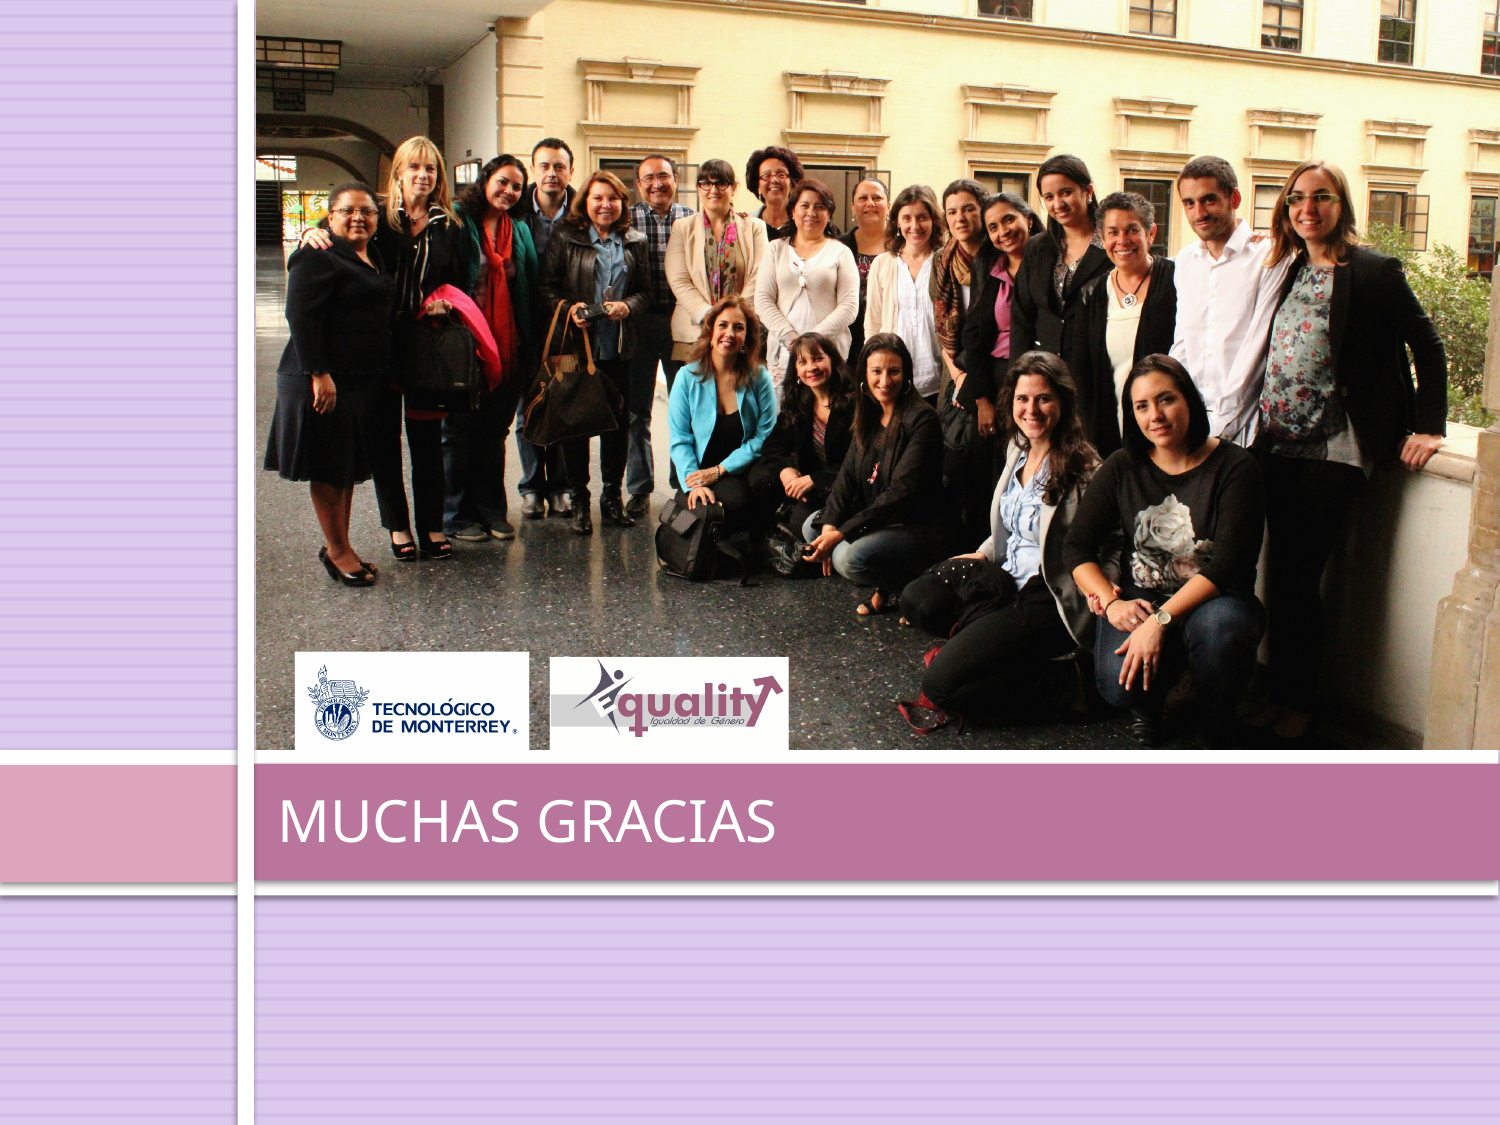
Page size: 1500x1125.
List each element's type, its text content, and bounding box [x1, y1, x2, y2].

picture [255, 0, 1500, 750]
title MUCHAS GRACIAS [262, 762, 1463, 875]
